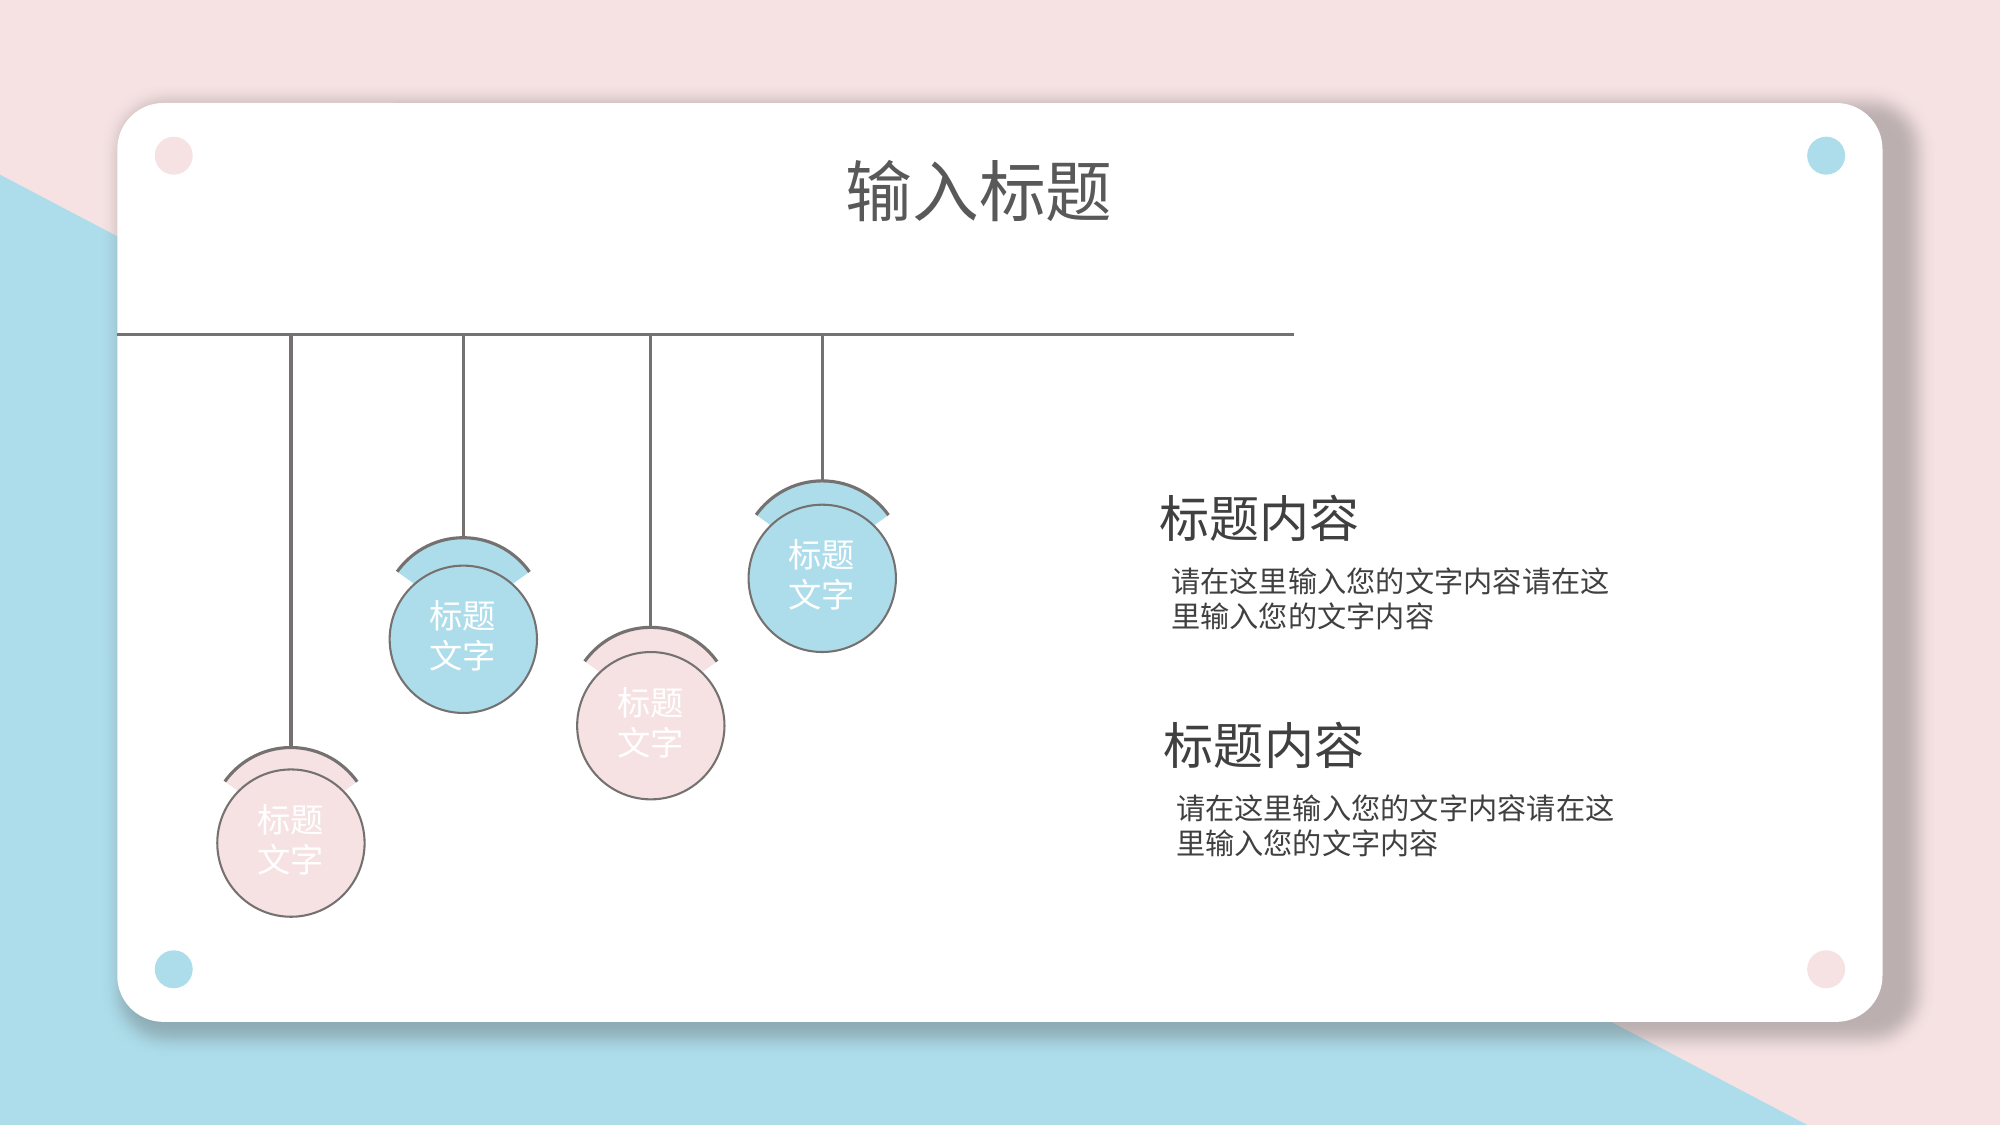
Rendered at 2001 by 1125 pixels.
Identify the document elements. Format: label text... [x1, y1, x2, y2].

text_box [381, 334, 545, 713]
text_box [116, 101, 1884, 1023]
text_box [0, 173, 1808, 1125]
text_box 输入标题 [830, 142, 1170, 238]
text_box [153, 949, 194, 990]
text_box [569, 334, 733, 800]
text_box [209, 335, 373, 917]
text_box [153, 135, 194, 176]
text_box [1144, 480, 1633, 642]
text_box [1149, 707, 1633, 869]
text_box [740, 336, 904, 652]
text_box [1806, 949, 1847, 990]
text_box [1806, 135, 1847, 176]
